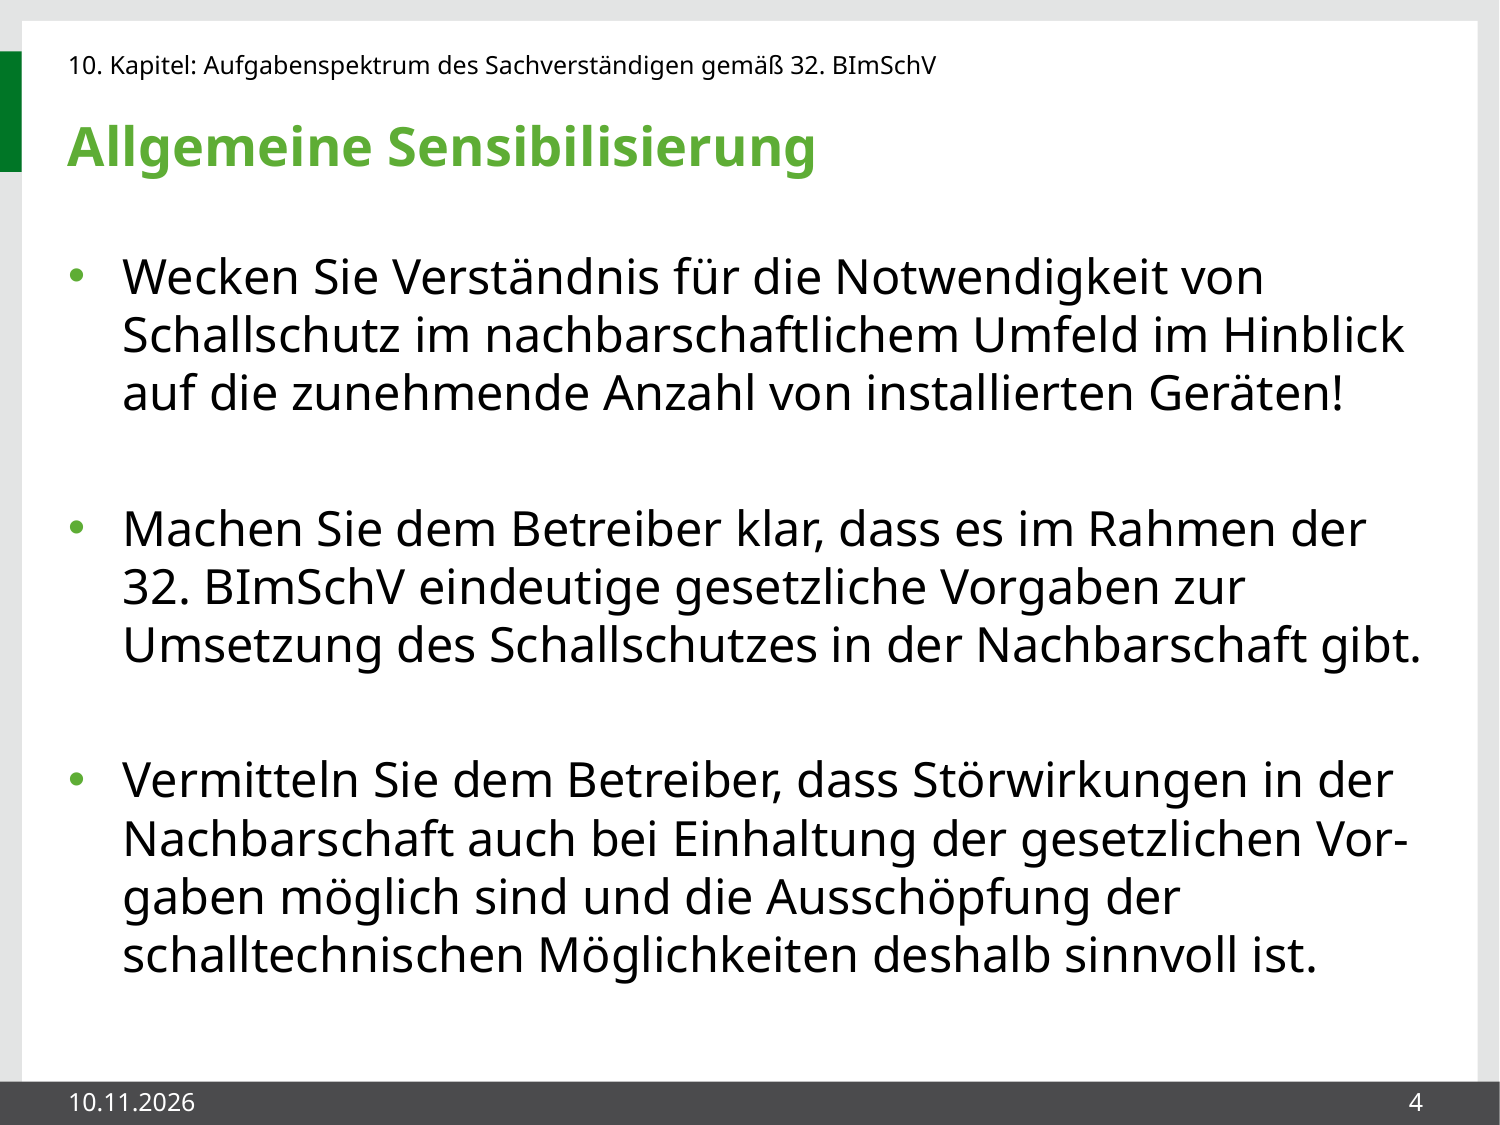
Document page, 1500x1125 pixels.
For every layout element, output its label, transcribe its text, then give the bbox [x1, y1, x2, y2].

title Allgemeine Sensibilisierung [67, 77, 1427, 178]
slide_number 4 [1331, 1082, 1423, 1125]
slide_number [68, 1082, 231, 1125]
list Wecken Sie Verständnis für die Notwendigkeit von Schallschutz im nachbarschaftlichem Umfeld im Hinblick auf die zunehmende Anzahl von installierten Geräten! Machen Sie dem Betreiber klar, dass es im Rahmen der 32. BImSchV eindeutige gesetzliche Vorgaben zur Umsetzung des Schallschutzes in der Nachbarschaft gibt. Vermitteln Sie dem Betreiber, dass Störwirkungen in der Nachbarschaft auch bei Einhaltung der gesetzlichen Vor-gaben möglich sind und die Ausschöpfung der schalltechnischen Möglichkeiten deshalb sinnvoll ist. [68, 245, 1436, 1047]
